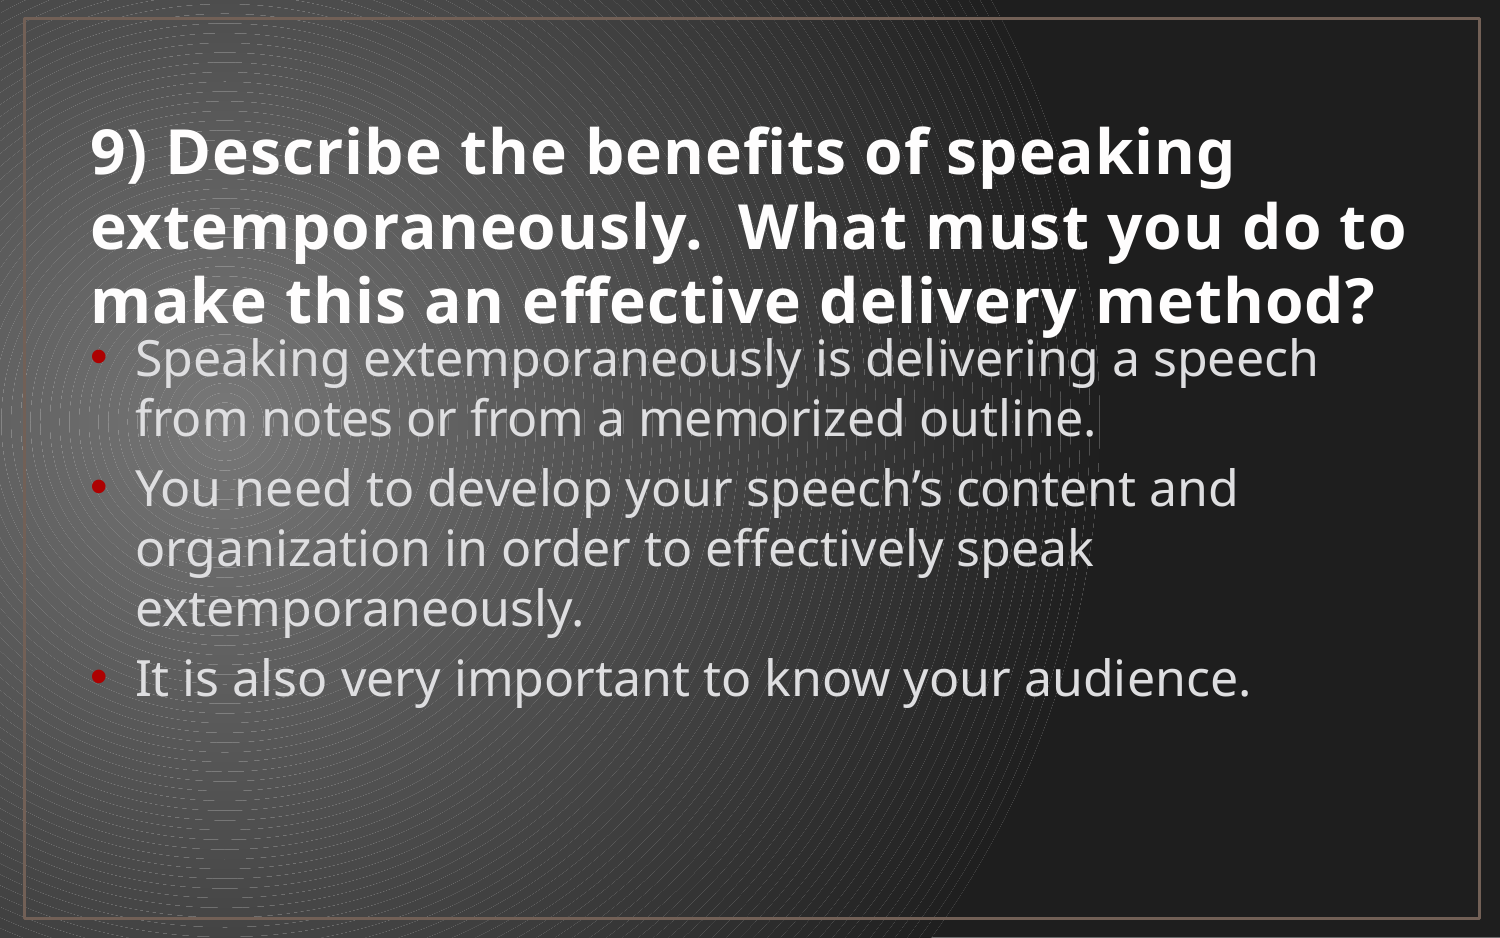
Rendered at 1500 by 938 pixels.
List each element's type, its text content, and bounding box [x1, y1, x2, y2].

title 9) Describe the benefits of speaking extemporaneously. What must you do to make this an effective delivery method? [75, 37, 1425, 318]
list Speaking extemporaneously is delivering a speech from notes or from a memorized outline. You need to develop your speech’s content and organization in order to effectively speak extemporaneously. It is also very important to know your audience. [75, 318, 1425, 838]
